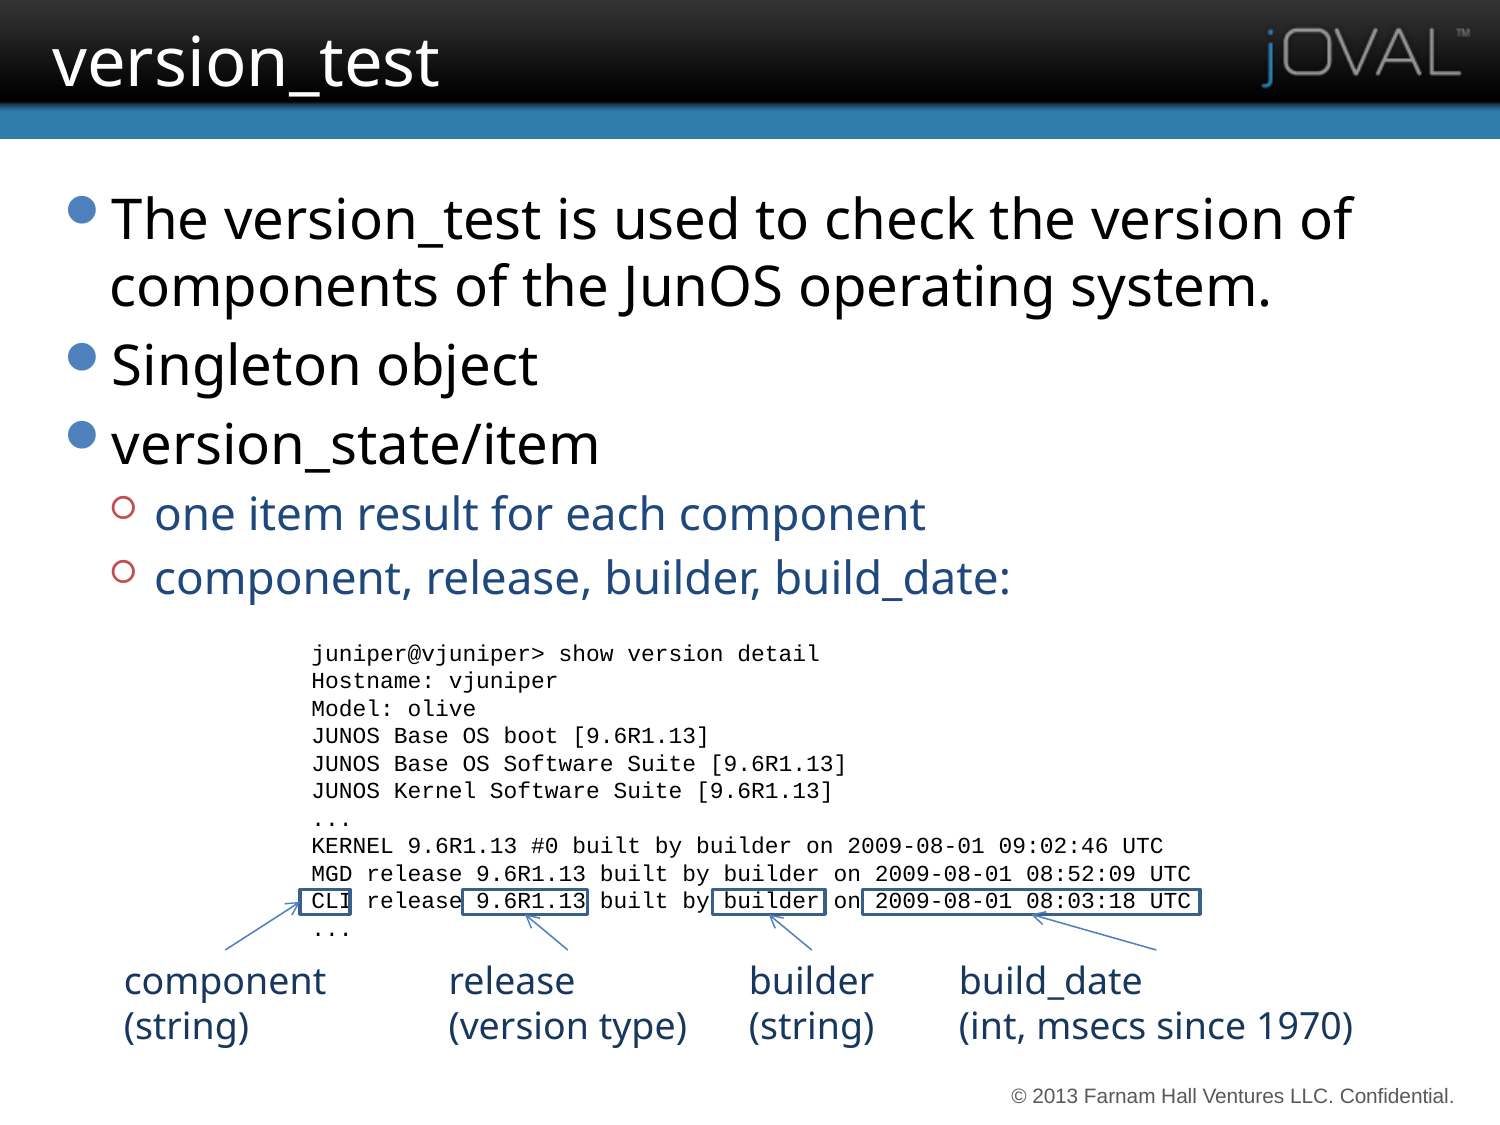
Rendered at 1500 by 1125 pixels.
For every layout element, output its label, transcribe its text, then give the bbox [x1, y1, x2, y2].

text_box [862, 888, 1201, 915]
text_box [524, 914, 569, 951]
footer © 2013 Farnam Hall Ventures LLC. Confidential. [75, 1074, 1475, 1113]
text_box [224, 901, 301, 951]
text_box release (version type) [433, 949, 702, 1055]
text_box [1030, 914, 1157, 951]
picture [0, 0, 1500, 139]
text_box build_date (int, msecs since 1970) [944, 949, 1369, 1055]
text_box [462, 888, 588, 915]
text_box [712, 888, 826, 915]
text_box juniper@vjuniper> show version detail Hostname: vjuniper Model: olive JUNOS Base OS boot [9.6R1.13] JUNOS Base OS Software Suite [9.6R1.13] JUNOS Kernel Software Suite [9.6R1.13] ... KERNEL 9.6R1.13 #0 built by builder on 2009-08-01 09:02:46 UTC MGD release 9.6R1.13 built by builder on 2009-08-01 08:52:09 UTC CLI release 9.6R1.13 built by builder on 2009-08-01 08:03:18 UTC ... [296, 631, 1207, 949]
text_box [299, 888, 351, 915]
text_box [768, 914, 812, 951]
text_box builder (string) [734, 949, 890, 1055]
list The version_test is used to check the version of components of the JunOS operating system. Singleton object version_state/item one item result for each component component, release, builder, build_date: [49, 175, 1445, 613]
text_box component (string) [109, 949, 342, 1055]
